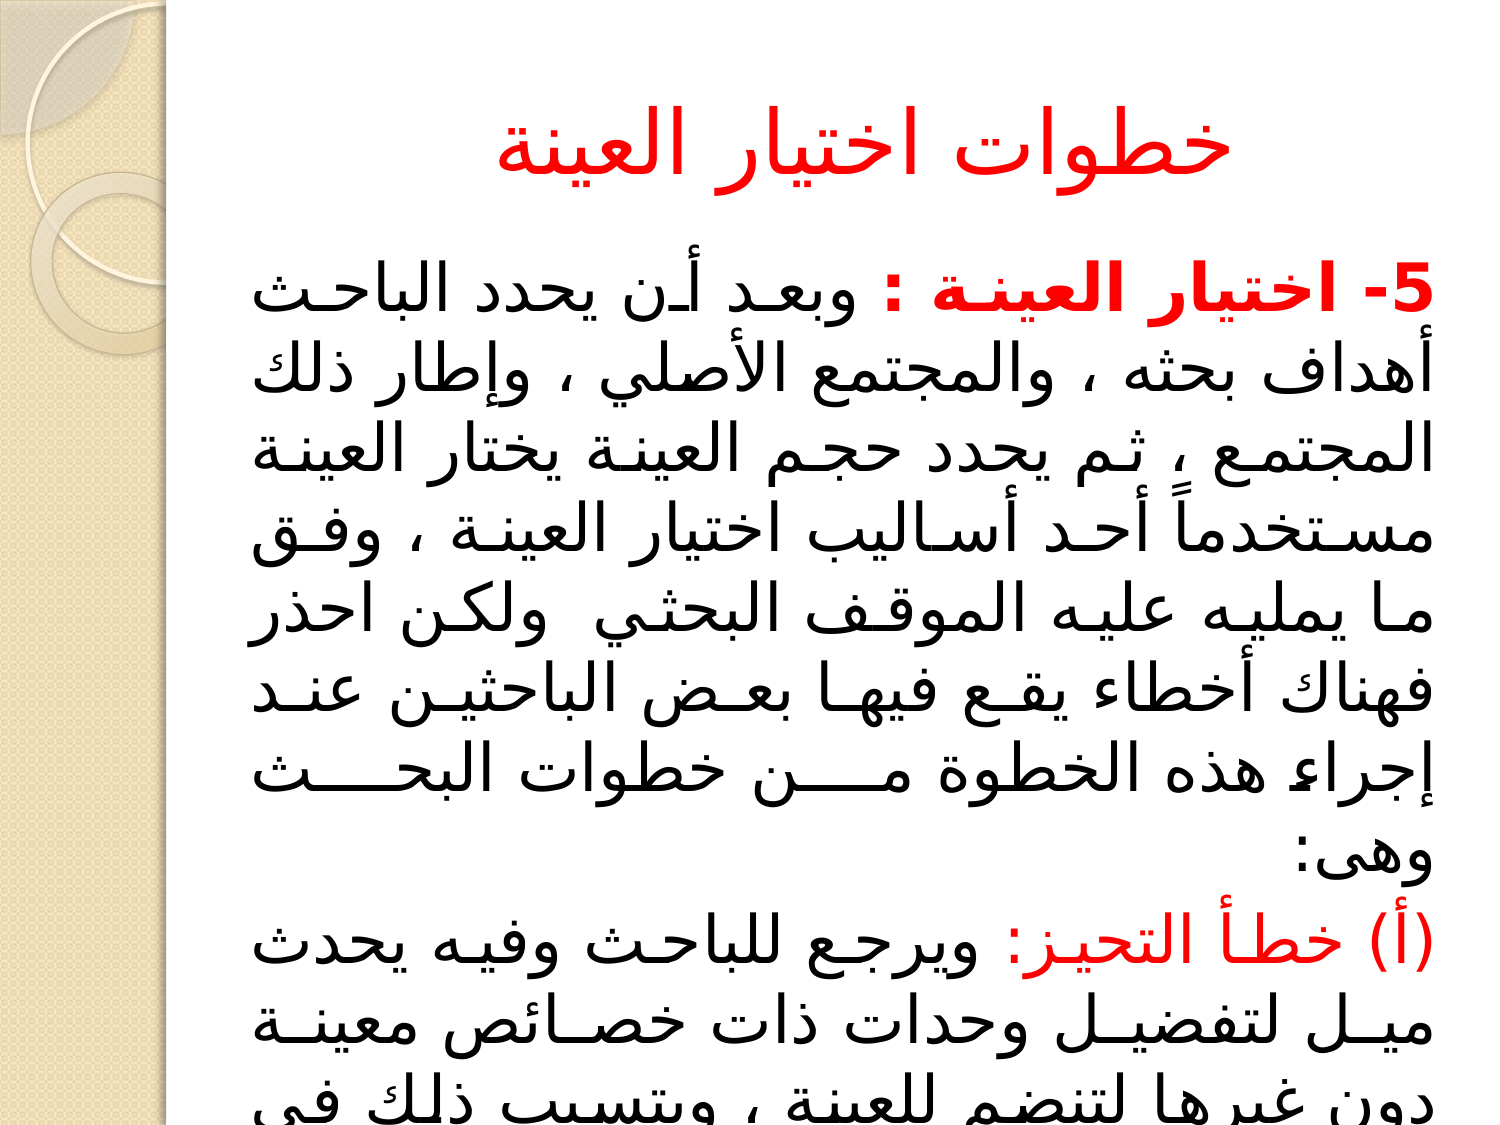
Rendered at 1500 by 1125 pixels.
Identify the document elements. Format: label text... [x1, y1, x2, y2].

list 5- اختيار العينة : وبعد أن يحدد الباحث أهداف بحثه ، والمجتمع الأصلي ، وإطار ذلك المجتمع ، ثم يحدد حجم العينة يختار العينة مستخدماً أحد أساليب اختيار العينة ، وفق ما يمليه عليه الموقف البحثي ولكن احذر فهناك أخطاء يقع فيها بعض الباحثين عند إجراء هذه الخطوة من خطوات البحث وهى: (أ) خطأ التحيز: ويرجع للباحث وفيه يحدث ميل لتفضيل وحدات ذات خصائص معينة دون غيرها لتنضم للعينة ، ويتسبب ذلك فى عدم تمثيل خصائص المجتمع الأصلى الأساسية [235, 237, 1466, 1025]
title خطوات اختيار العينة [235, 45, 1466, 233]
